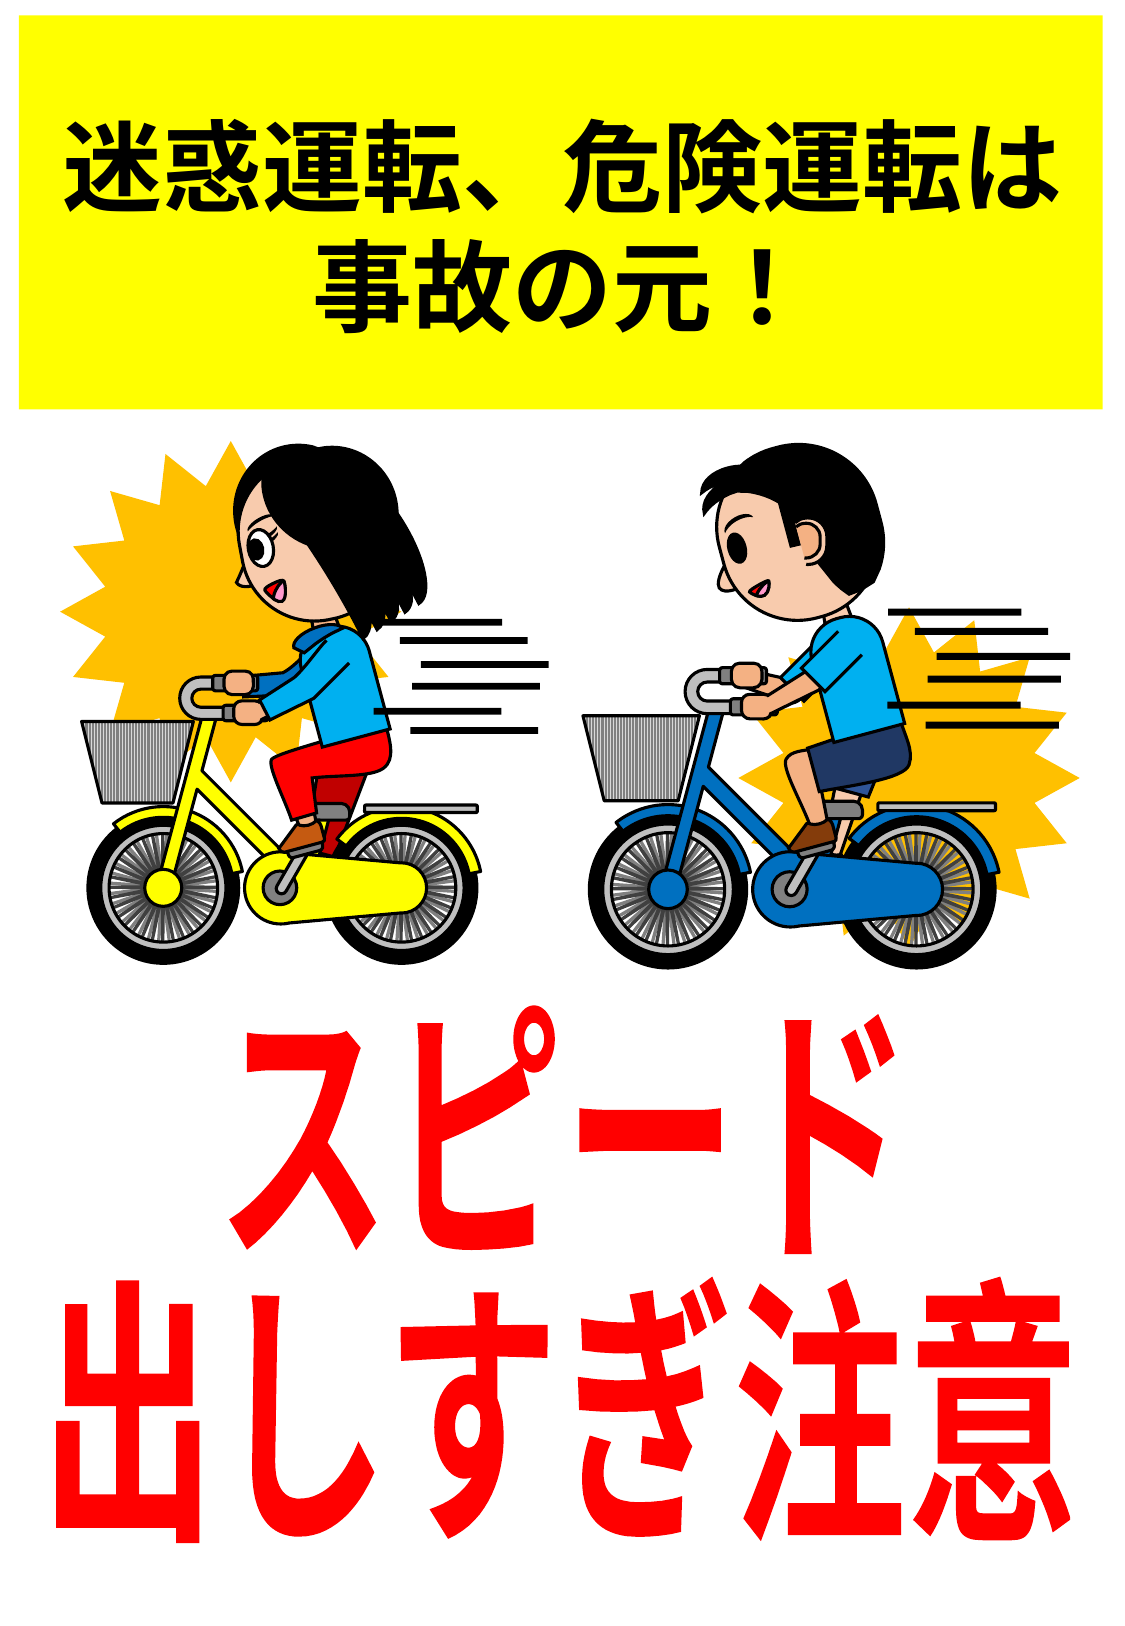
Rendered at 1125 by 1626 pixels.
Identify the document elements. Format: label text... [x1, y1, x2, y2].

text_box [71, 669, 76, 680]
text_box 迷惑運転、危険運転は 事故の元！ [0, 97, 1125, 353]
text_box [1075, 772, 1082, 783]
text_box [58, 600, 76, 623]
text_box [71, 543, 76, 554]
text_box [17, 13, 1105, 97]
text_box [582, 443, 1071, 974]
text_box [17, 353, 1105, 411]
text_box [81, 441, 549, 969]
